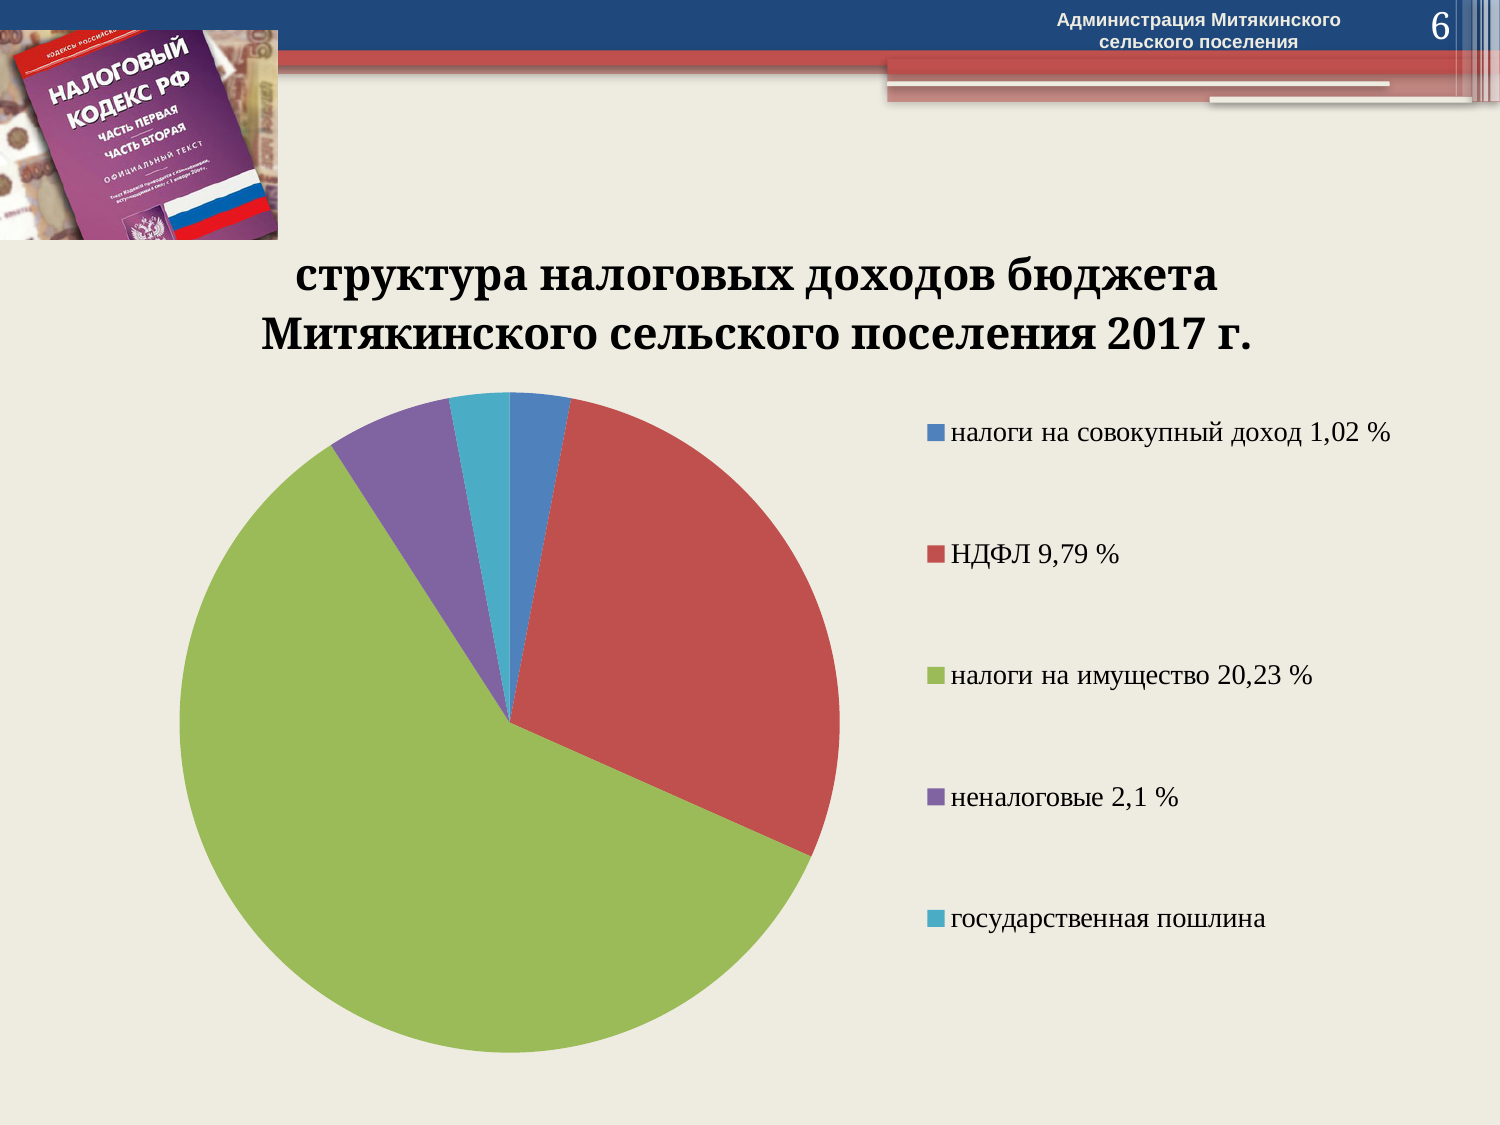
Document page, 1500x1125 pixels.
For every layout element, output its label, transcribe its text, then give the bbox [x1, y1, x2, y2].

text_box Администрация Митякинского сельского поселения [986, 0, 1412, 60]
slide_number 6 [1340, 0, 1466, 61]
chart [96, 204, 1418, 1071]
picture [0, 30, 278, 240]
